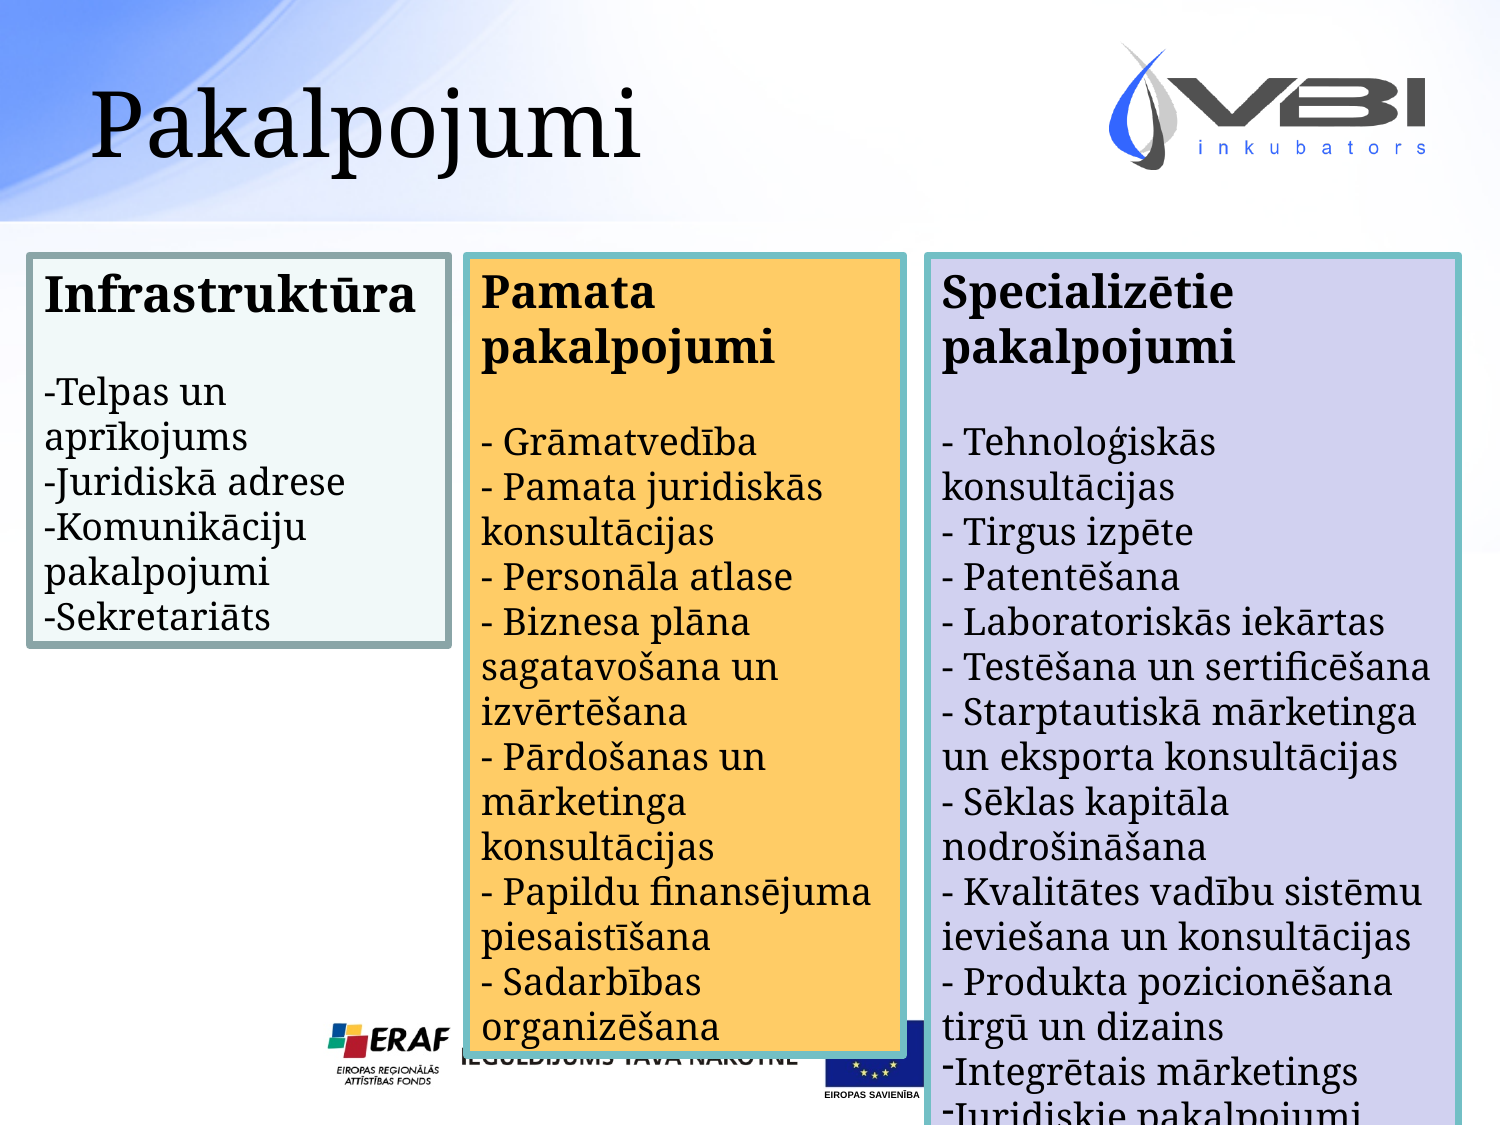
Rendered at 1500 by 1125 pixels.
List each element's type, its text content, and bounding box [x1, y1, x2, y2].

picture [0, 0, 1500, 1125]
text_box Pamata pakalpojumi - Grāmatvedība - Pamata juridiskās konsultācijas - Personāla atlase - Biznesa plāna sagatavošana un izvērtēšana - Pārdošanas un mārketinga konsultācijas - Papildu finansējuma piesaistīšana - Sadarbības organizēšana [466, 255, 904, 1055]
text_box [449, 418, 457, 480]
text_box Infrastruktūra -Telpas un aprīkojums -Juridiskā adrese -Komunikāciju pakalpojumi -Sekretariāts [29, 255, 449, 646]
text_box Specializētie pakalpojumi - Tehnoloģiskās konsultācijas - Tirgus izpēte - Patentēšana - Laboratoriskās iekārtas - Testēšana un sertificēšana - Starptautiskā mārketinga un eksporta konsultācijas - Sēklas kapitāla nodrošināšana - Kvalitātes vadību sistēmu ieviešana un konsultācijas - Produkta pozicionēšana tirgū un dizains Integrētais mārketings Juridiskie pakalpojumi [927, 255, 1459, 1125]
text_box Pakalpojumi [74, 58, 1425, 247]
